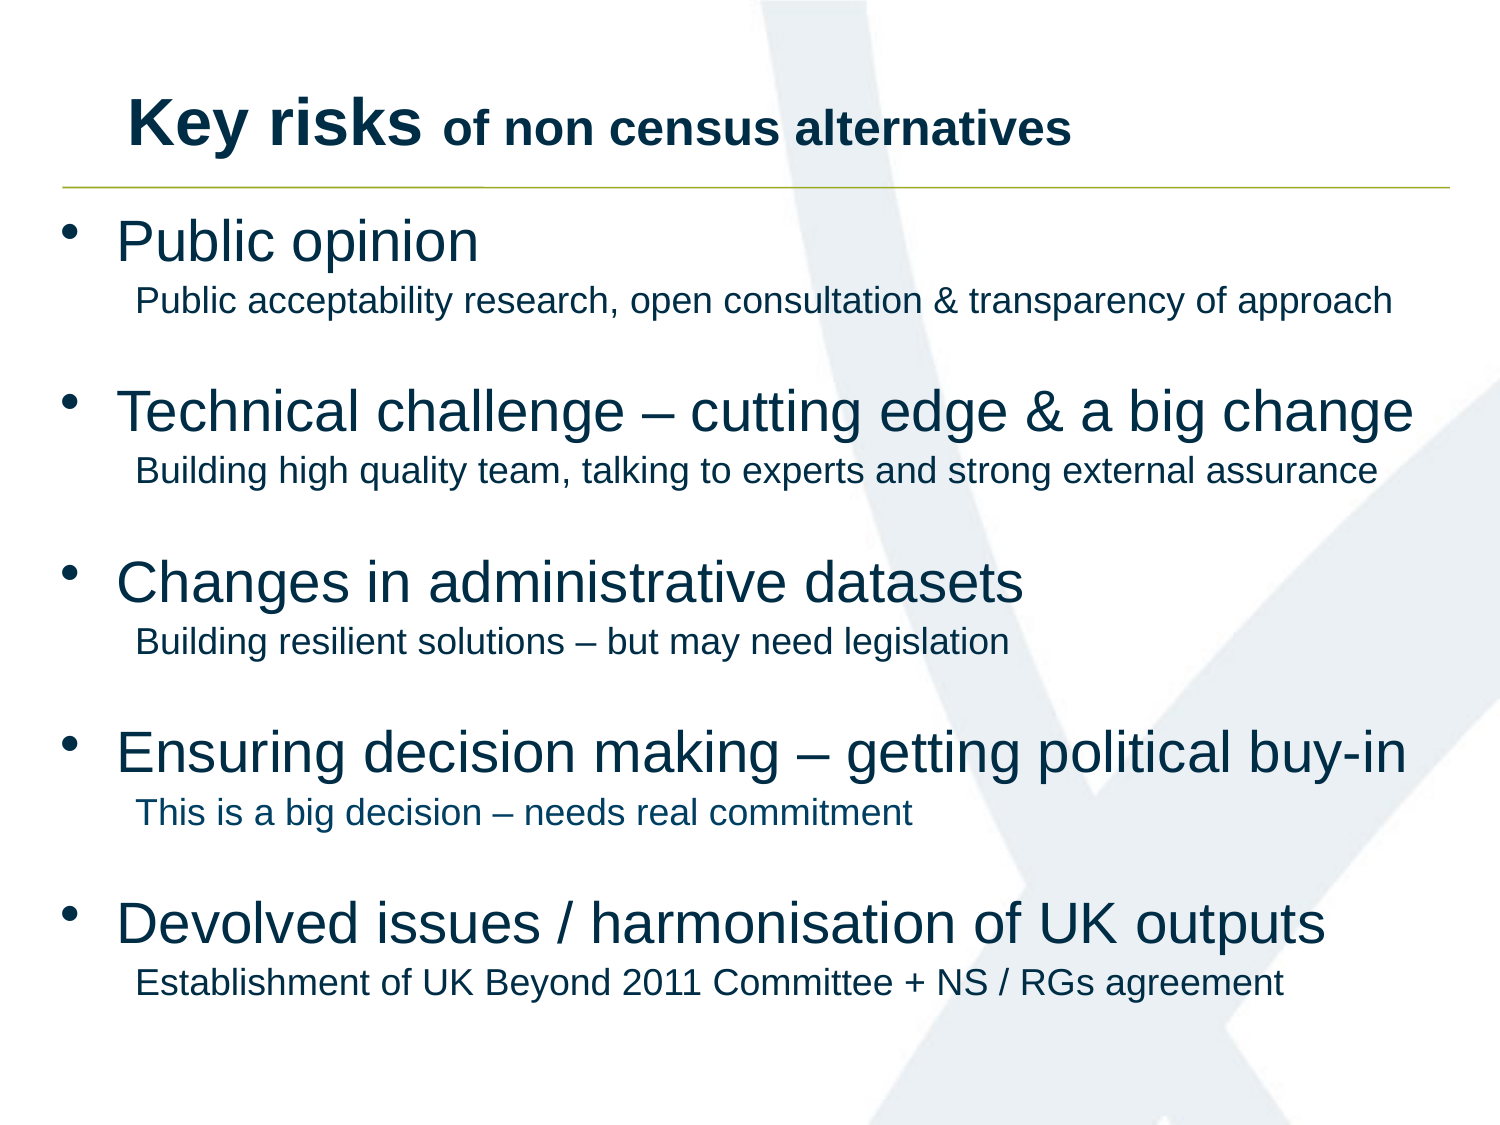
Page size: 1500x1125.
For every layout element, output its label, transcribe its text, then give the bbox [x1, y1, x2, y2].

title Key risks of non census alternatives [112, 24, 1388, 202]
picture [0, 0, 1500, 1125]
list Public opinion Public acceptability research, open consultation & transparency of approach Technical challenge – cutting edge & a big change Building high quality team, talking to experts and strong external assurance Changes in administrative datasets Building resilient solutions – but may need legislation Ensuring decision making – getting political buy-in This is a big decision – needs real commitment Devolved issues / harmonisation of UK outputs Establishment of UK Beyond 2011 Committee + NS / RGs agreement [45, 202, 1441, 954]
